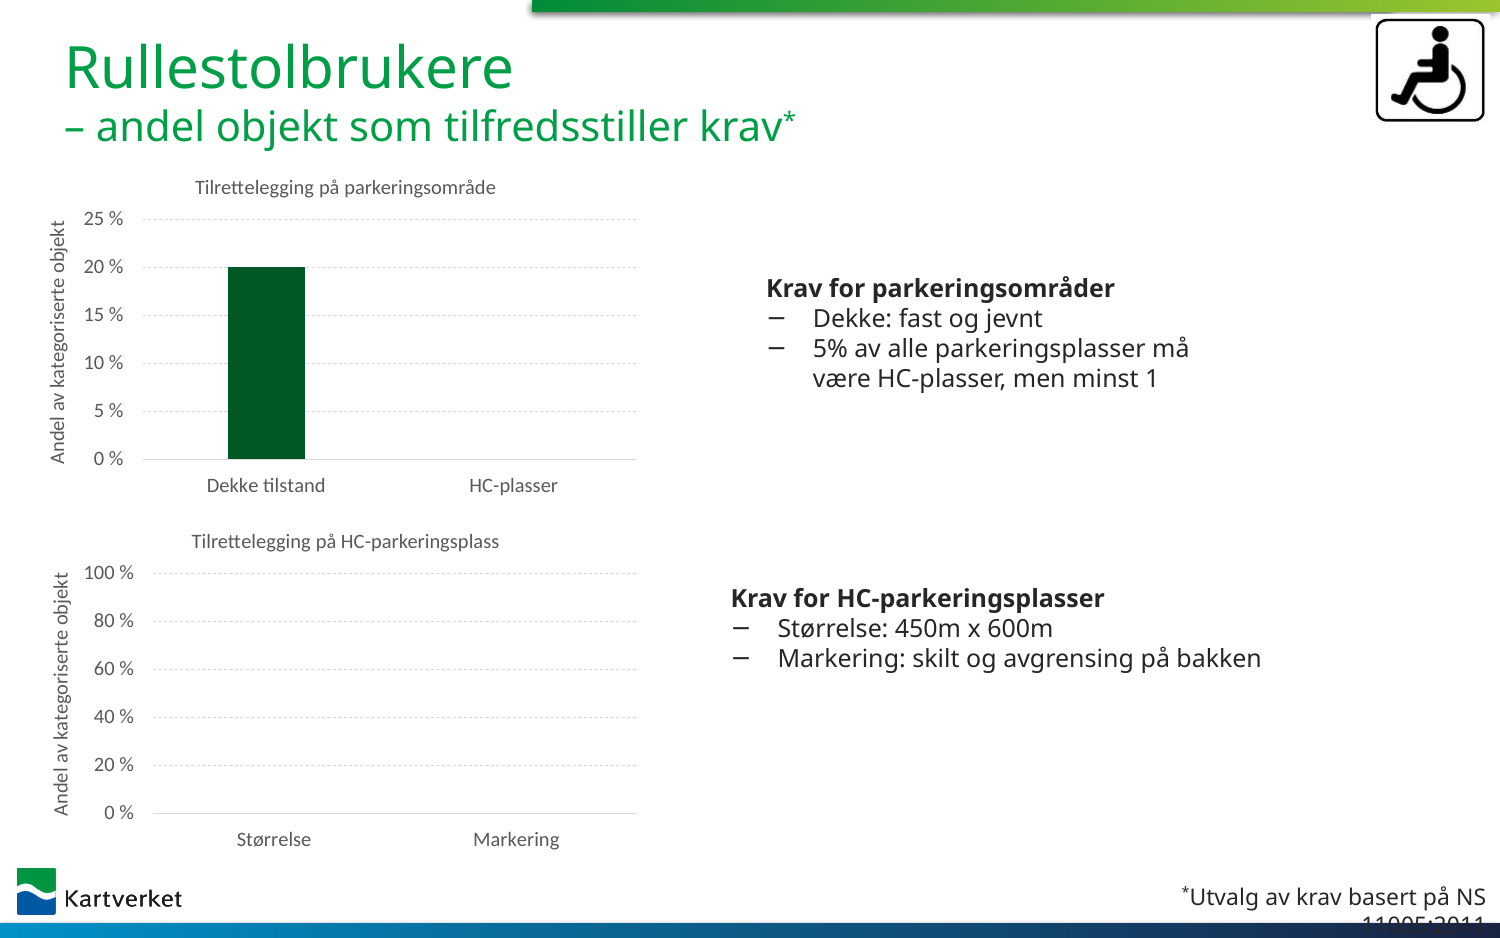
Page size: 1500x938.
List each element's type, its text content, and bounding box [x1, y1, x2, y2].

picture [41, 166, 650, 505]
picture [41, 520, 650, 859]
text_box Krav for parkeringsområder Dekke: fast og jevnt 5% av alle parkeringsplasser må være HC-plasser, men minst 1 [751, 264, 1232, 400]
text_box Rullestolbrukere – andel objekt som tilfredsstiller krav* [49, 23, 1431, 158]
picture [1371, 13, 1491, 127]
text_box Krav for HC-parkeringsplasser Størrelse: 450m x 600m Markering: skilt og avgrensing på bakken [715, 574, 1278, 680]
text_box *Utvalg av krav basert på NS 11005:2011 [1068, 873, 1500, 938]
